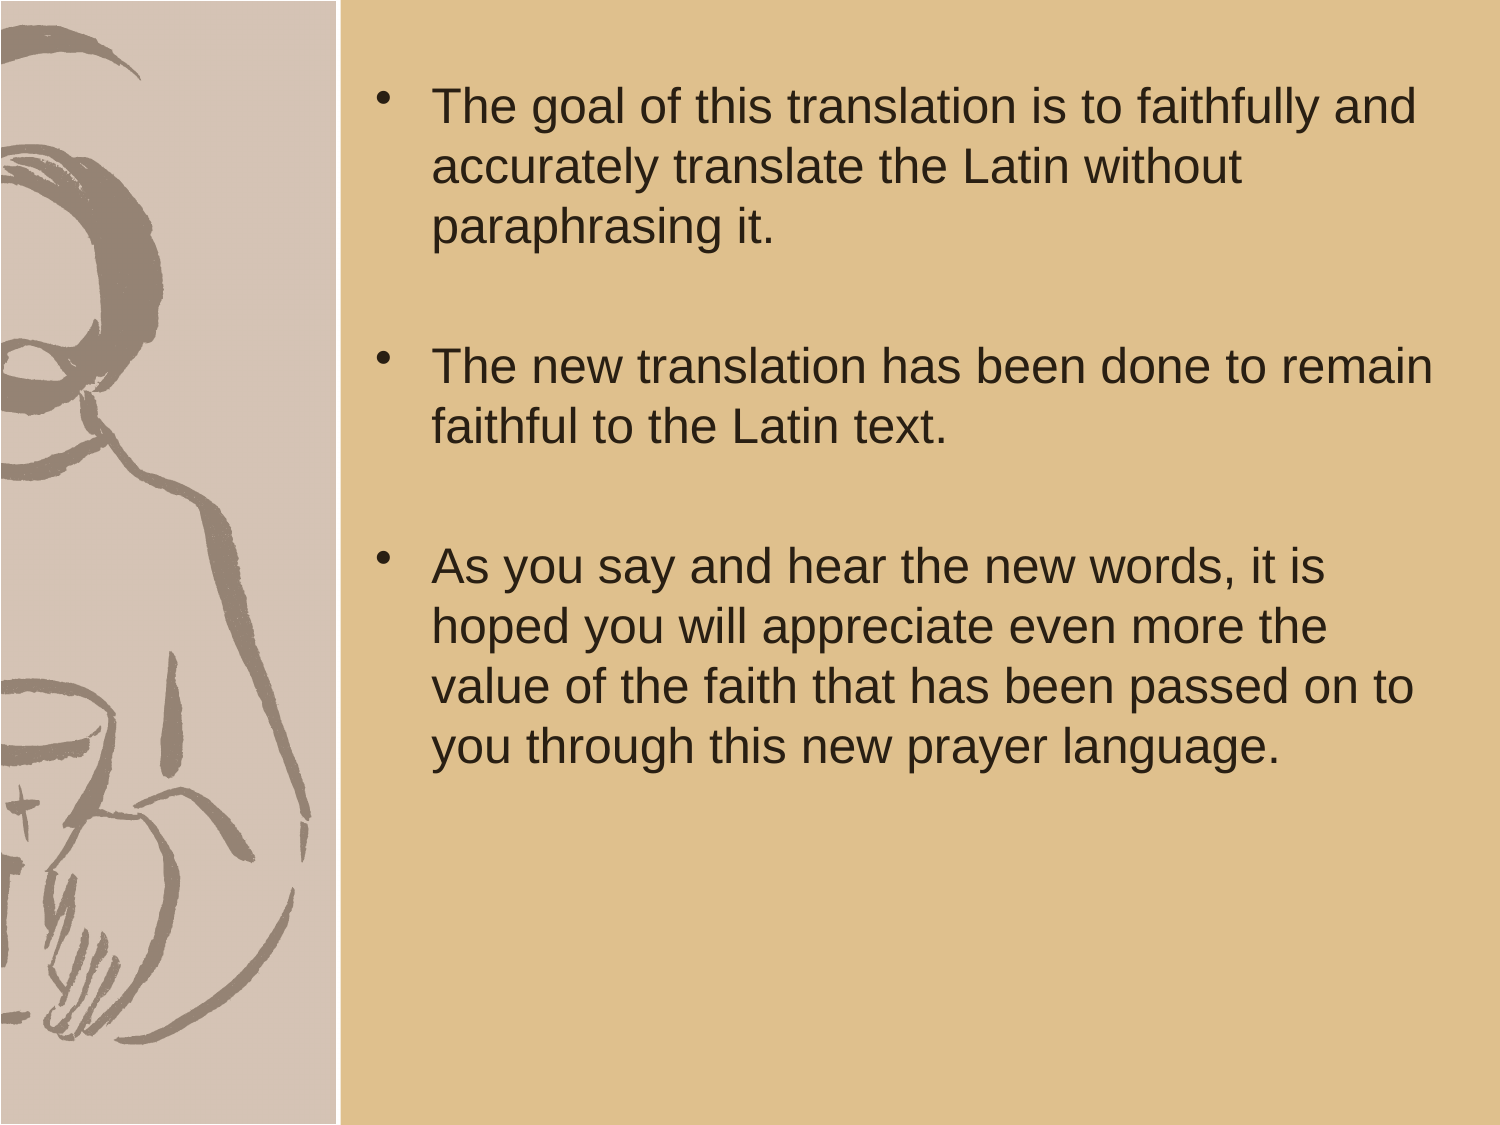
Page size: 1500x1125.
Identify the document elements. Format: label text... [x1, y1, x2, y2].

list The goal of this translation is to faithfully and accurately translate the Latin without paraphrasing it. The new translation has been done to remain faithful to the Latin text. As you say and hear the new words, it is hoped you will appreciate even more the value of the faith that has been passed on to you through this new prayer language. [360, 66, 1459, 1059]
picture [337, 0, 341, 1125]
